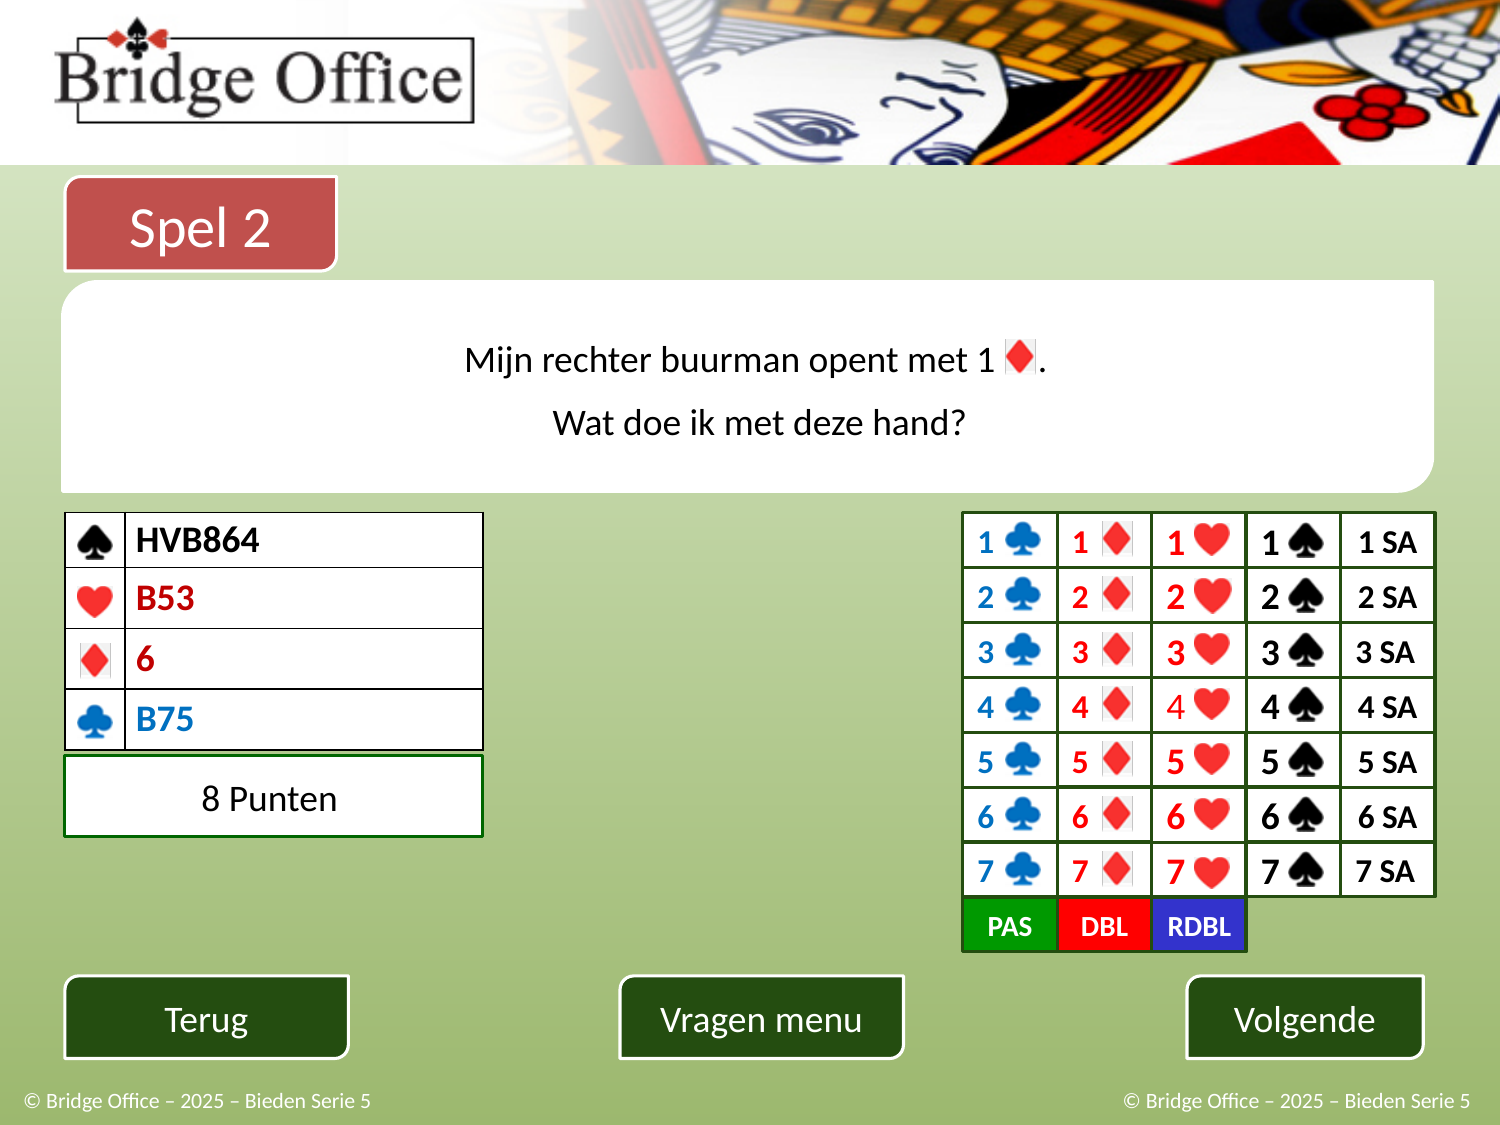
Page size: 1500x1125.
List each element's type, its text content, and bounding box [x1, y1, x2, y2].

text_box 6 [1245, 786, 1339, 841]
table_cell B75 [126, 690, 482, 749]
picture [1004, 851, 1041, 887]
text_box PAS [961, 896, 1059, 953]
text_box 7 [1150, 841, 1245, 898]
text_box 5 SA [1339, 734, 1437, 786]
picture [1288, 576, 1324, 613]
picture [1194, 633, 1230, 666]
text_box 3 [1245, 621, 1339, 676]
picture [1288, 796, 1324, 832]
text_box Wat doe ik met deze hand? [537, 390, 986, 451]
table_cell [66, 690, 124, 749]
text_box 1 [1153, 511, 1245, 569]
text_box Spel 2 [63, 179, 339, 273]
picture [77, 703, 114, 740]
table_cell [66, 629, 124, 688]
text_box 3 [1150, 621, 1245, 676]
text_box 7 SA [1339, 844, 1437, 898]
table_header [66, 513, 124, 567]
picture [1099, 796, 1135, 833]
picture [1001, 339, 1038, 375]
text_box Volgende [1185, 974, 1425, 1061]
picture [1193, 857, 1230, 890]
text_box 5 [1248, 734, 1339, 786]
picture [1099, 576, 1135, 613]
text_box 8 Punten [63, 754, 484, 838]
text_box 4 [1059, 676, 1150, 734]
text_box 6 [1150, 786, 1245, 841]
text_box 3 [1056, 621, 1150, 676]
picture [1099, 521, 1135, 558]
table_cell [66, 568, 124, 628]
picture [1193, 578, 1232, 614]
picture [1288, 686, 1324, 723]
table_header HVB864 [126, 513, 482, 567]
text_box © Bridge Office – 2025 – Bieden Serie 5 [1107, 1079, 1500, 1121]
picture [0, 0, 1500, 166]
text_box 5 [961, 734, 1059, 786]
text_box Mijn rechter buurman opent met 1 . [449, 327, 1075, 388]
picture [1193, 688, 1230, 721]
picture [1099, 741, 1135, 778]
text_box DBL [1059, 898, 1153, 953]
picture [1288, 851, 1324, 887]
text_box [61, 280, 1435, 493]
text_box 5 [1059, 734, 1153, 786]
text_box 1 [1059, 511, 1153, 569]
text_box 3 [961, 621, 1056, 676]
text_box 7 [1245, 841, 1339, 898]
picture [77, 643, 114, 679]
picture [1099, 686, 1135, 723]
picture [1004, 576, 1041, 613]
picture [1099, 851, 1135, 887]
text_box 6 [961, 786, 1056, 841]
picture [1099, 631, 1135, 668]
picture [1288, 741, 1324, 778]
text_box © Bridge Office – 2025 – Bieden Serie 5 [8, 1079, 393, 1121]
picture [77, 524, 114, 561]
text_box 1 SA [1342, 511, 1437, 569]
text_box 2 SA [1339, 569, 1437, 621]
picture [1193, 523, 1230, 556]
picture [1288, 521, 1325, 558]
table_cell 6 [126, 629, 482, 688]
text_box 1 [961, 511, 1059, 569]
text_box 1 [1245, 511, 1342, 569]
text_box 2 [1056, 569, 1153, 621]
text_box RDBL [1153, 898, 1248, 953]
text_box 6 SA [1339, 786, 1437, 844]
text_box 4 [1150, 676, 1245, 734]
text_box 2 [1245, 569, 1339, 621]
text_box 7 [1056, 841, 1150, 898]
text_box 5 [1153, 734, 1248, 786]
text_box 4 SA [1339, 676, 1437, 734]
picture [1004, 686, 1041, 723]
text_box 4 [961, 676, 1059, 734]
text_box 3 SA [1339, 621, 1437, 676]
picture [1004, 521, 1041, 558]
picture [1004, 631, 1041, 668]
picture [1193, 798, 1230, 830]
text_box 2 [1153, 569, 1245, 621]
picture [1004, 741, 1041, 778]
table_cell B53 [126, 568, 482, 628]
picture [1288, 631, 1324, 668]
text_box 7 [961, 841, 1056, 896]
picture [1193, 743, 1230, 776]
text_box Terug [63, 974, 350, 1061]
text_box 2 [961, 569, 1056, 621]
text_box 4 [1245, 676, 1339, 734]
text_box 6 [1056, 786, 1150, 841]
text_box Vragen menu [618, 974, 906, 1061]
picture [1004, 796, 1041, 833]
picture [77, 585, 114, 618]
